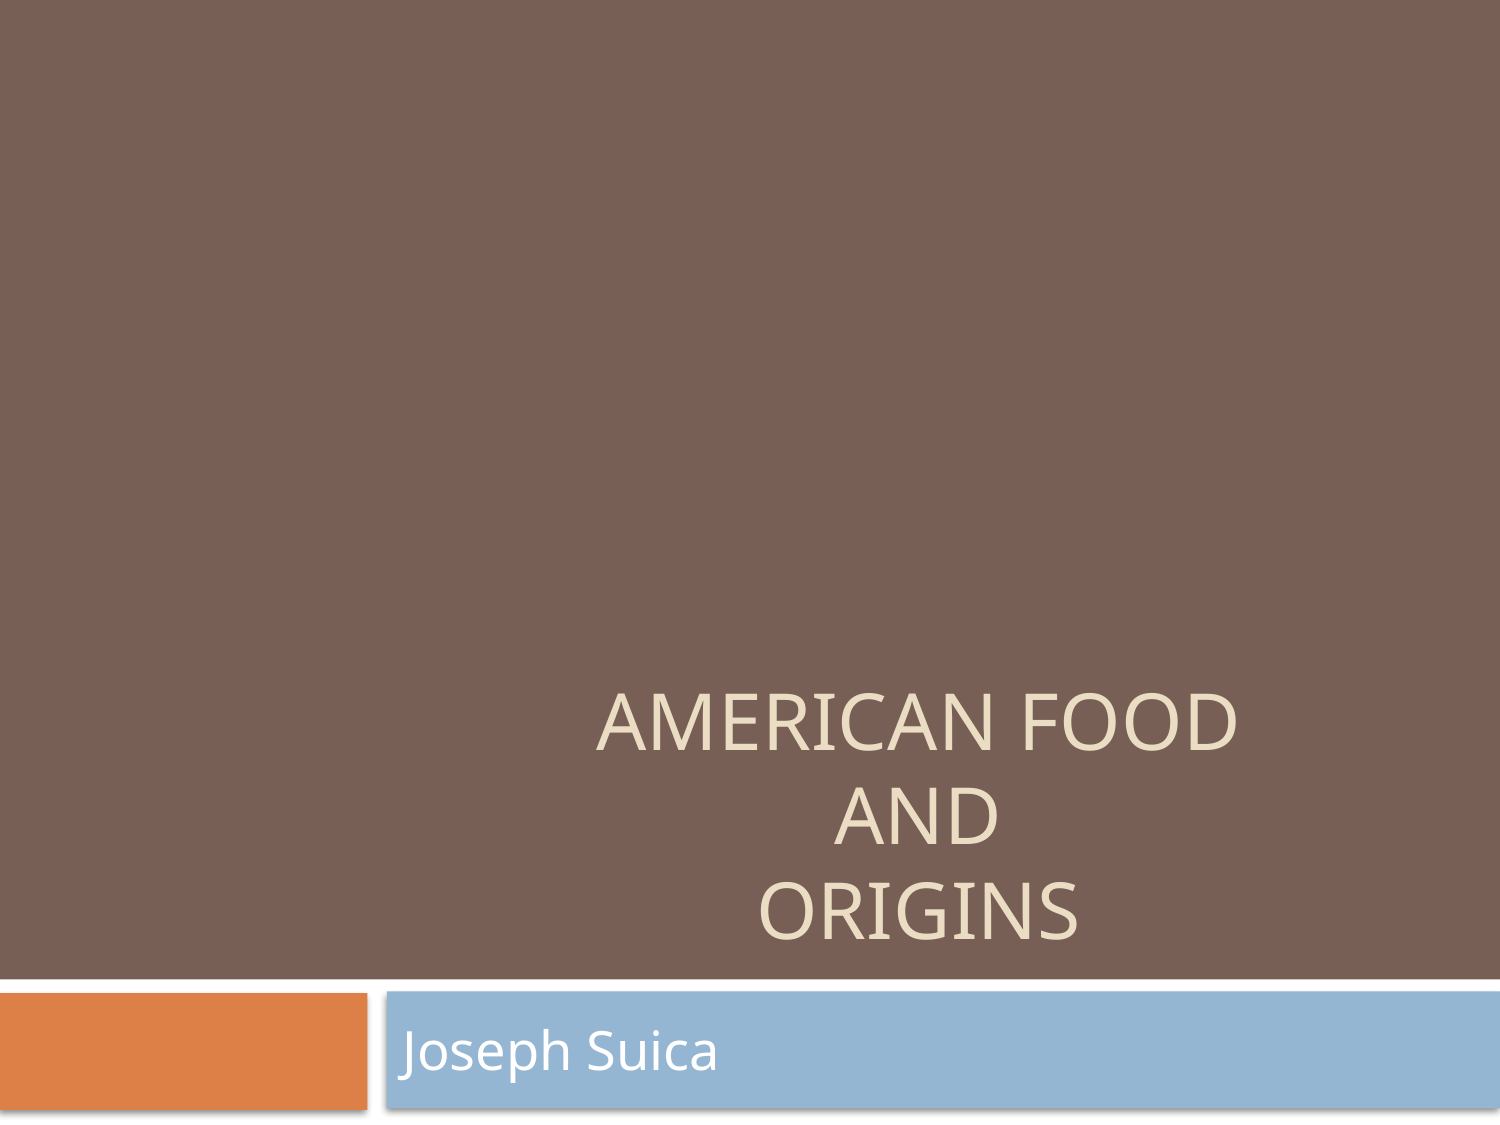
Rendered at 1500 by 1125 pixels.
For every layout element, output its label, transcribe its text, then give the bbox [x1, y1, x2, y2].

title American Food And Origins [387, 662, 1450, 963]
subtitle Joseph Suica [387, 992, 1488, 1105]
